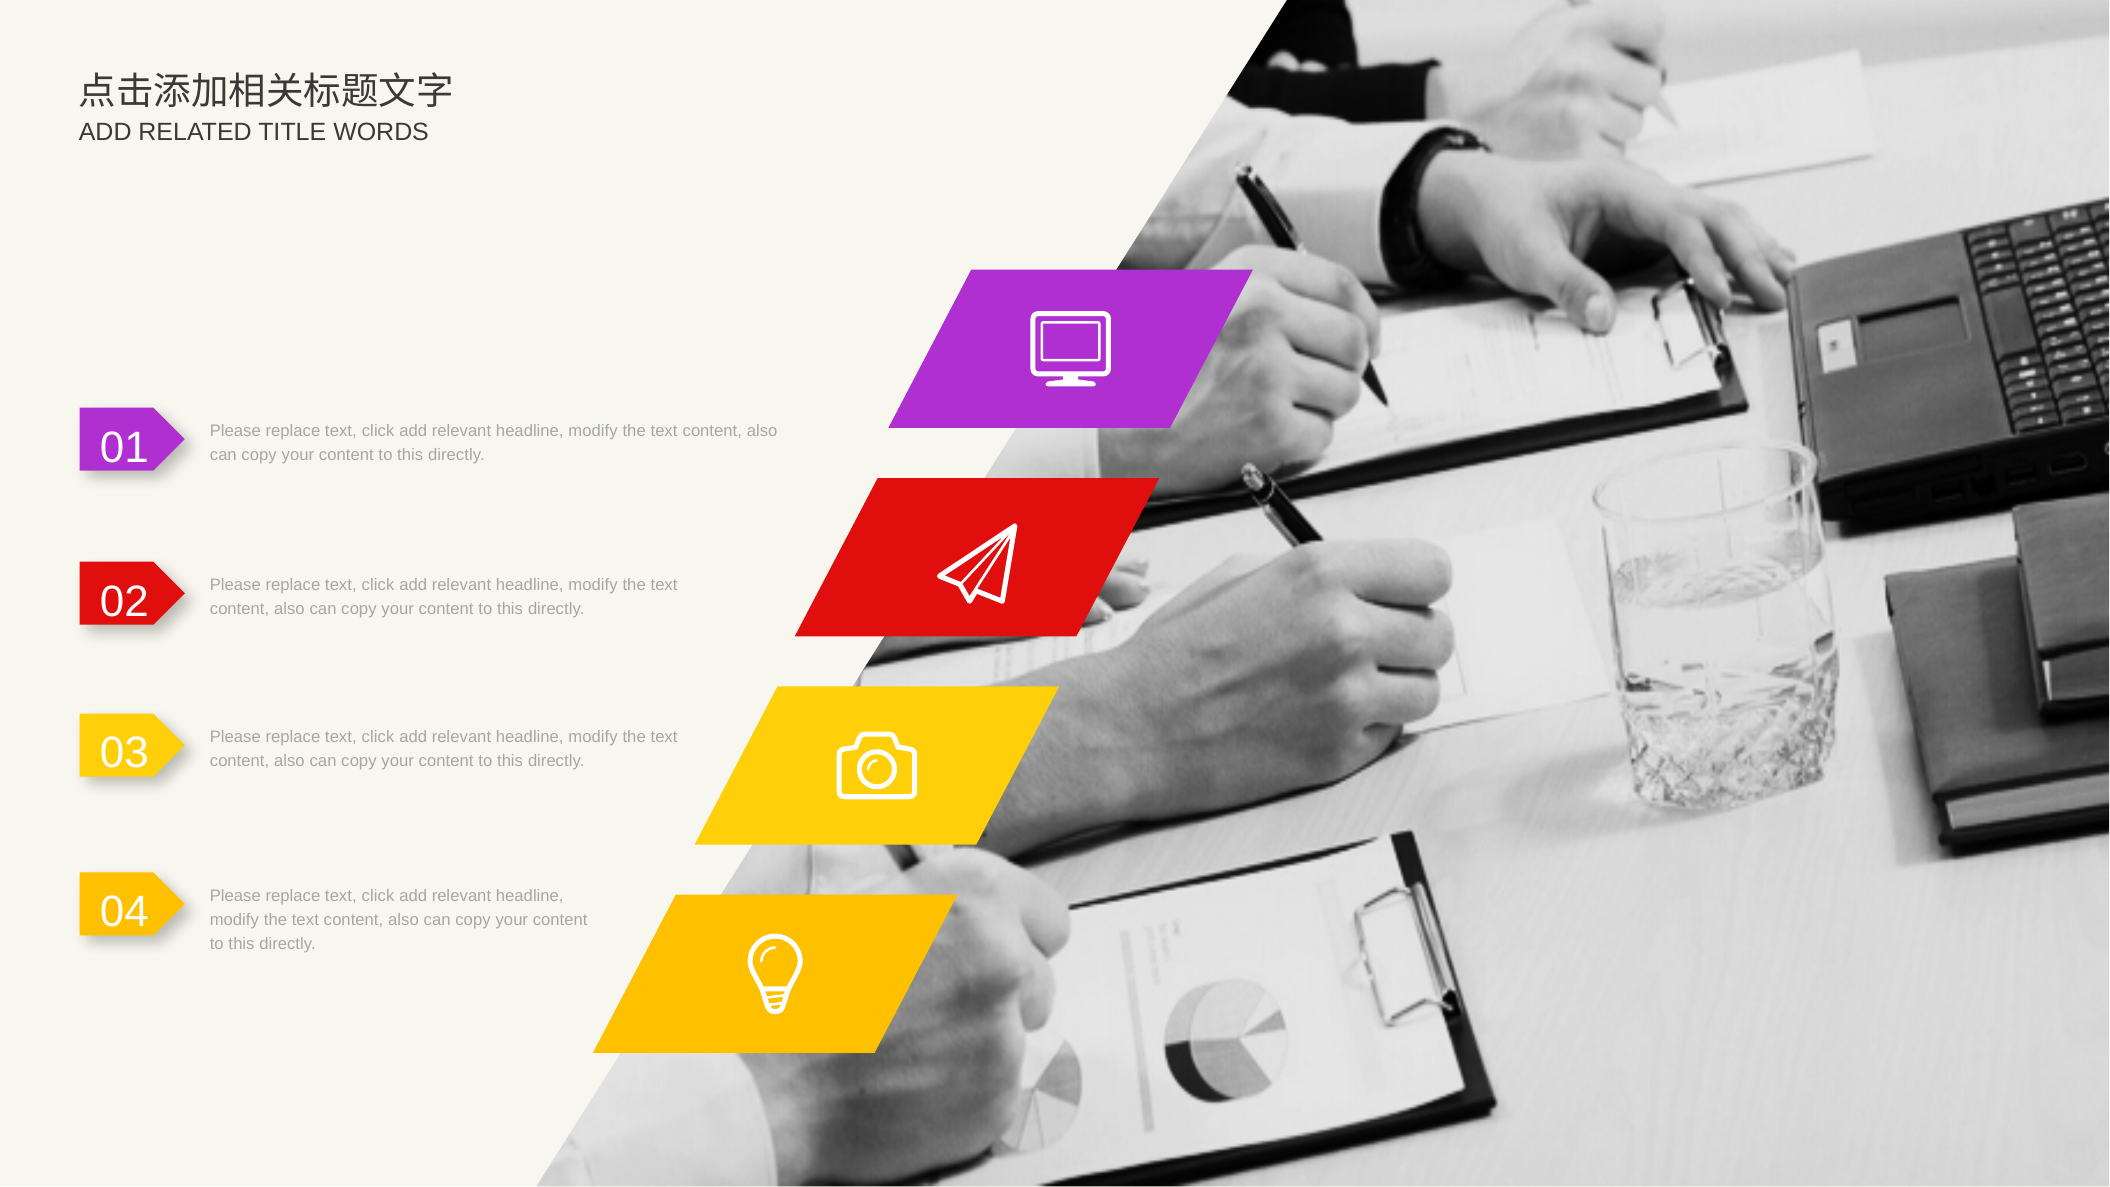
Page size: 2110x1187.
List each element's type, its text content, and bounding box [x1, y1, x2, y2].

text_box 03 [78, 712, 187, 778]
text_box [888, 269, 1253, 428]
text_box Please replace text, click add relevant headline, modify the text content, also can copy your content to this directly. [194, 562, 733, 626]
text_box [694, 686, 1060, 845]
text_box Please replace text, click add relevant headline, modify the text content, also can copy your content to this directly. [193, 408, 803, 472]
text_box 点击添加相关标题文字 [62, 59, 470, 121]
text_box 01 [78, 406, 187, 472]
text_box 04 [78, 871, 187, 937]
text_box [794, 478, 1160, 637]
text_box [592, 894, 958, 1053]
text_box [534, 0, 2110, 1187]
text_box ADD RELATED TITLE WORDS [62, 107, 446, 154]
text_box Please replace text, click add relevant headline, modify the text content, also can copy your content to this directly. [194, 872, 618, 961]
text_box Please replace text, click add relevant headline, modify the text content, also can copy your content to this directly. [194, 714, 694, 778]
text_box 02 [78, 560, 187, 626]
